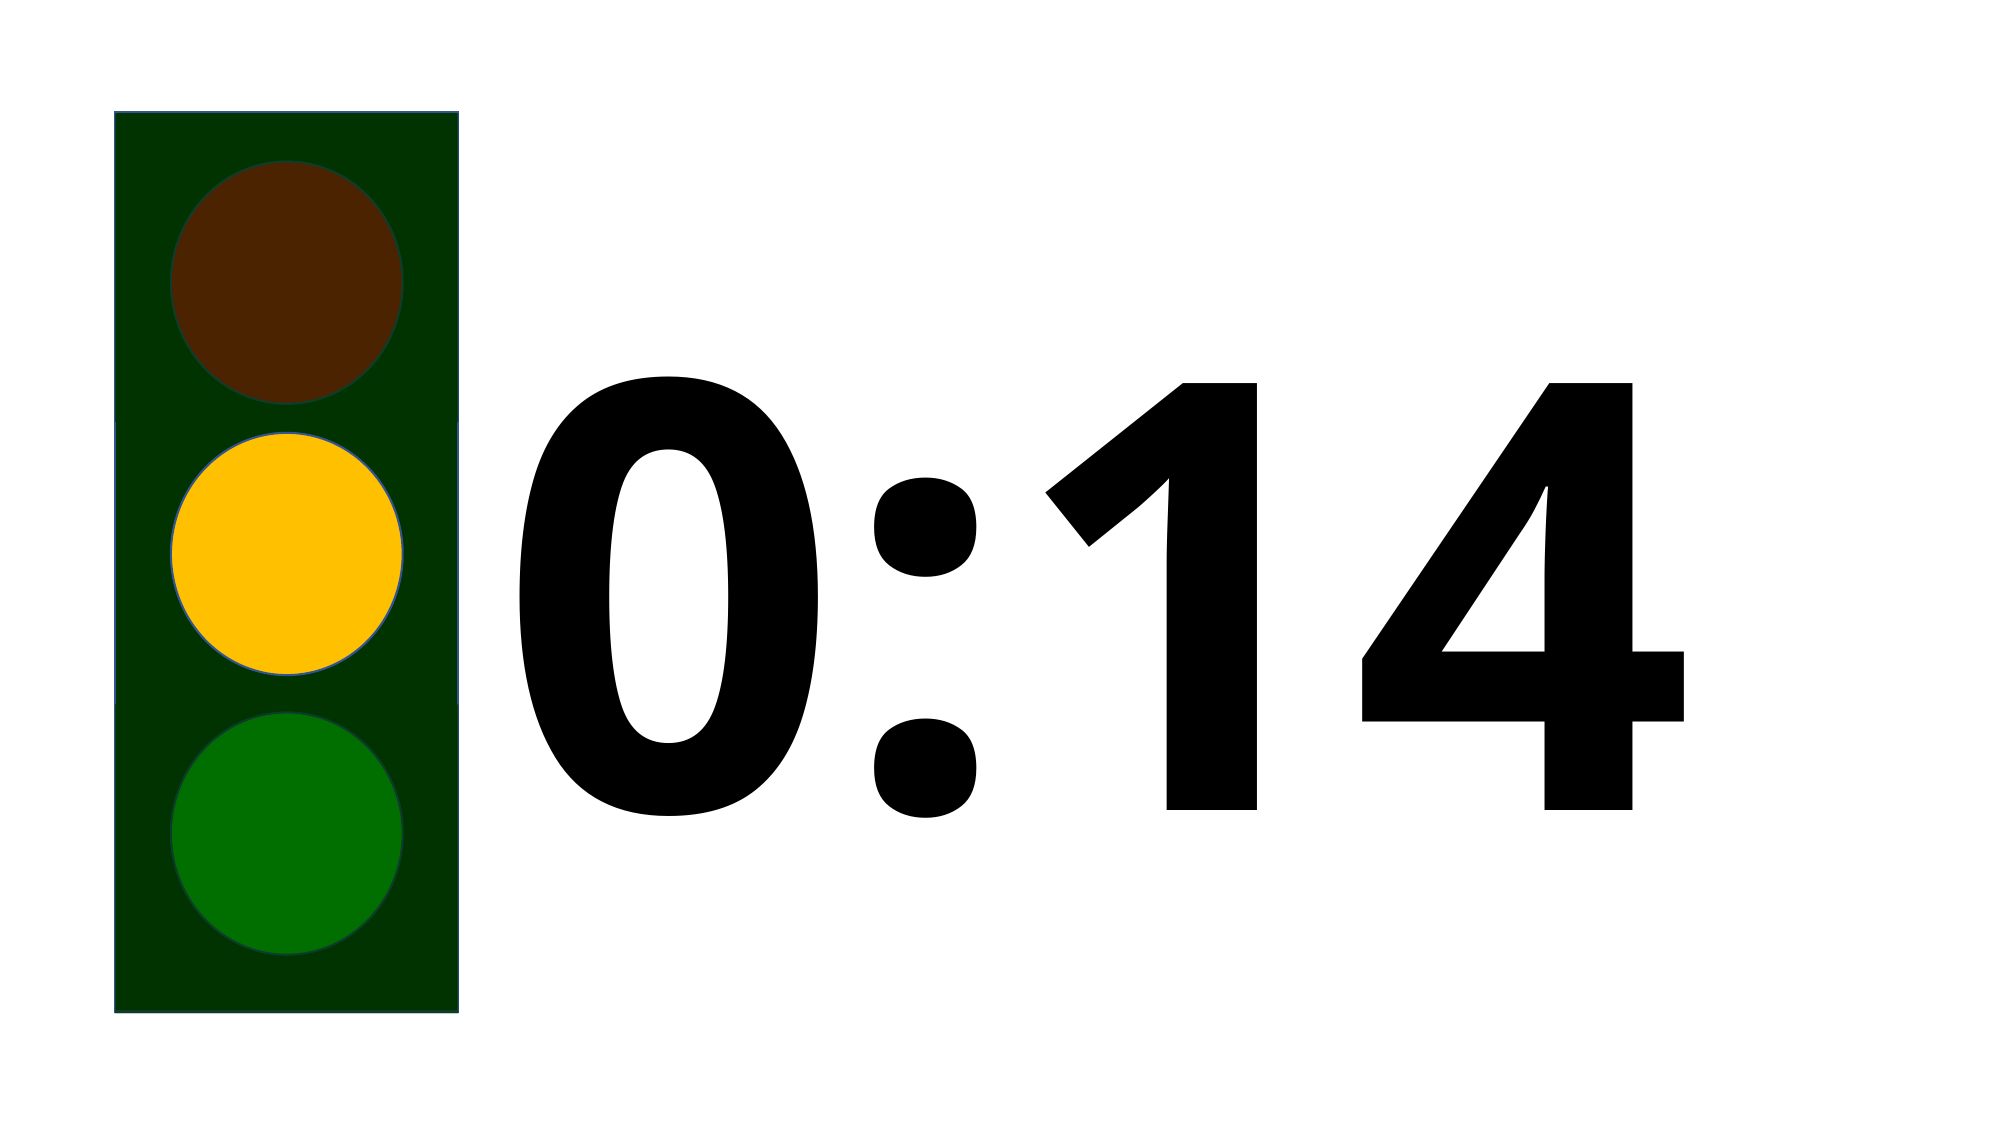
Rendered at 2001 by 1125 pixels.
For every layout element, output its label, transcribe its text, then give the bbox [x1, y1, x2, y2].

text_box [114, 112, 459, 423]
text_box [114, 703, 459, 1014]
text_box 0:14 [483, 204, 1924, 938]
text_box [169, 431, 404, 677]
text_box [114, 423, 459, 703]
